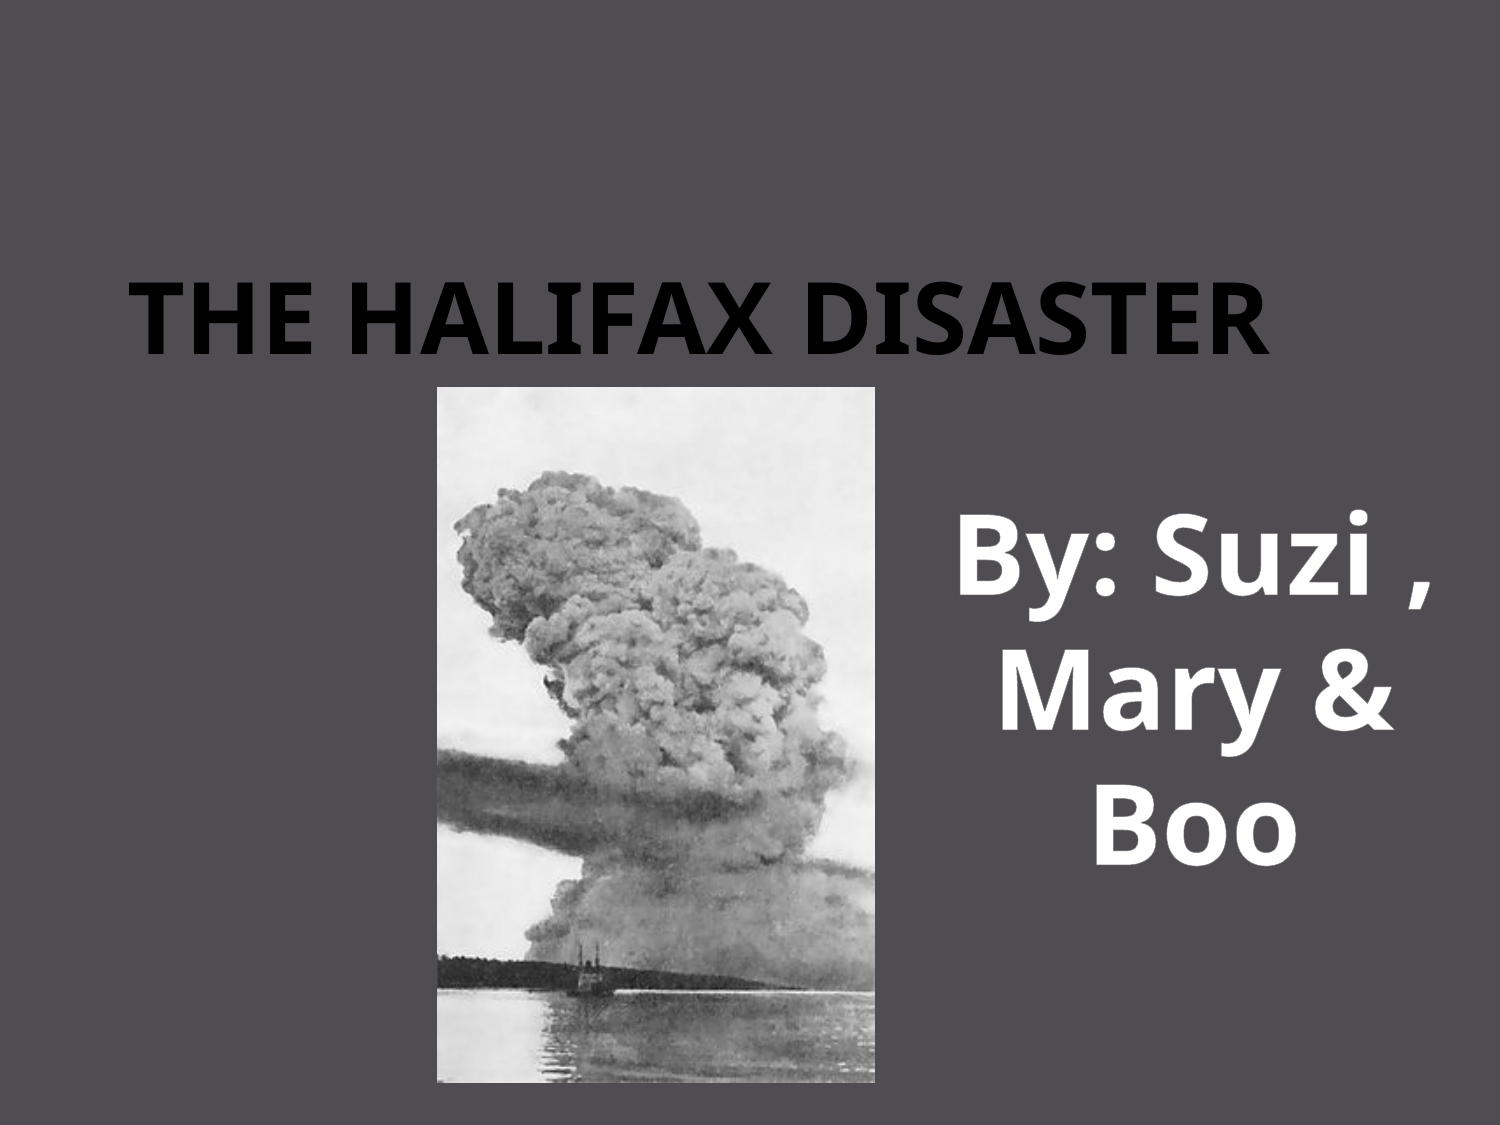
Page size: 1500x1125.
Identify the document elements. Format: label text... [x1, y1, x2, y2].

title The HALIFAX DISASTER [37, 75, 1388, 375]
text_box By: Suzi , Mary & Boo [918, 474, 1500, 895]
picture [437, 387, 876, 1083]
